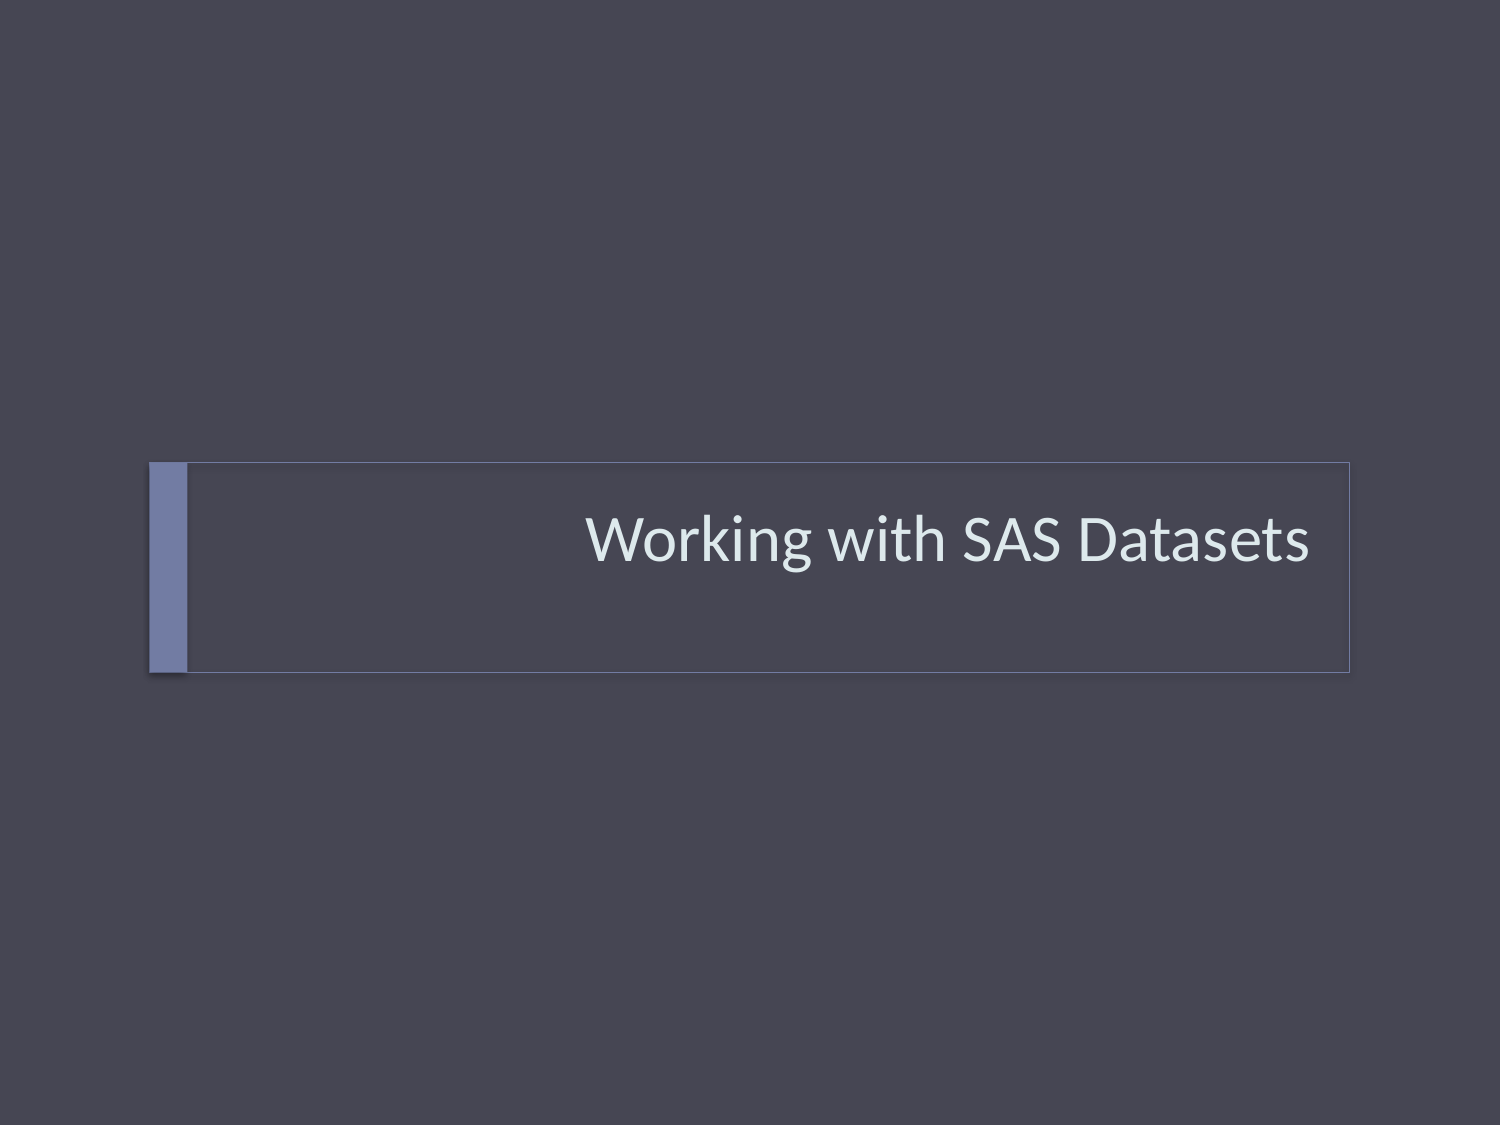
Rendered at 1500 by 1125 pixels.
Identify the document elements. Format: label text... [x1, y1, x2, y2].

title Working with SAS Datasets [200, 487, 1325, 663]
